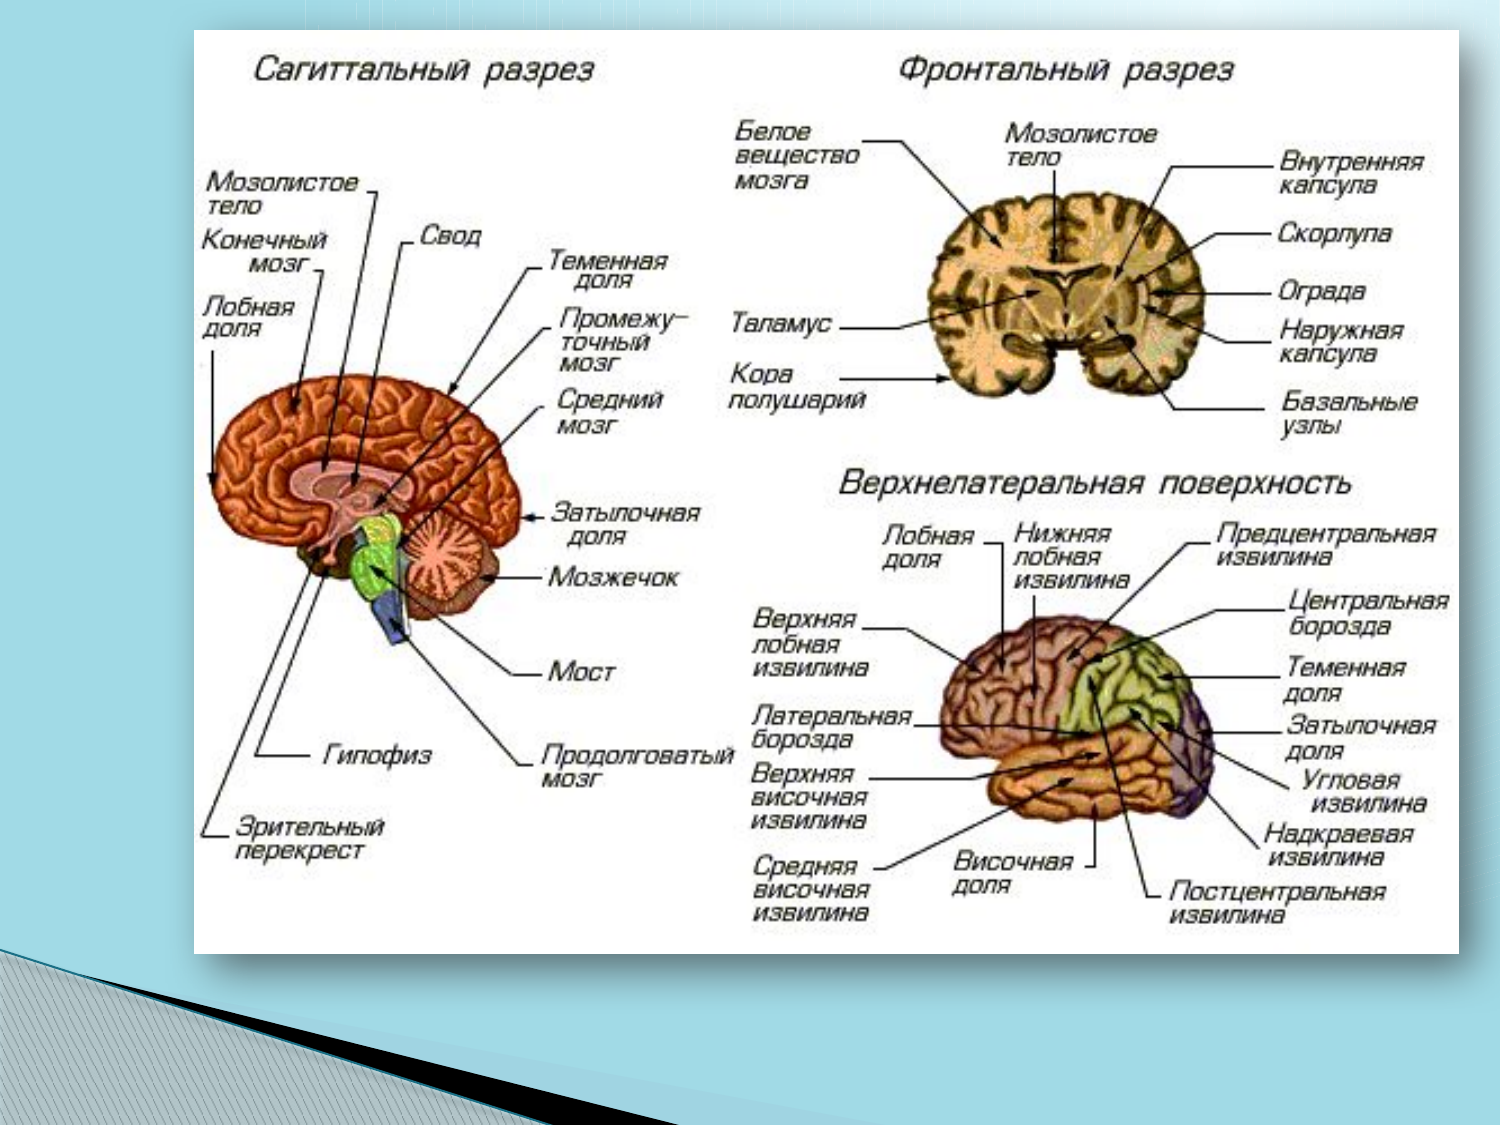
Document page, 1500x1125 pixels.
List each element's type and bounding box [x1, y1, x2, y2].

picture [194, 30, 1460, 955]
